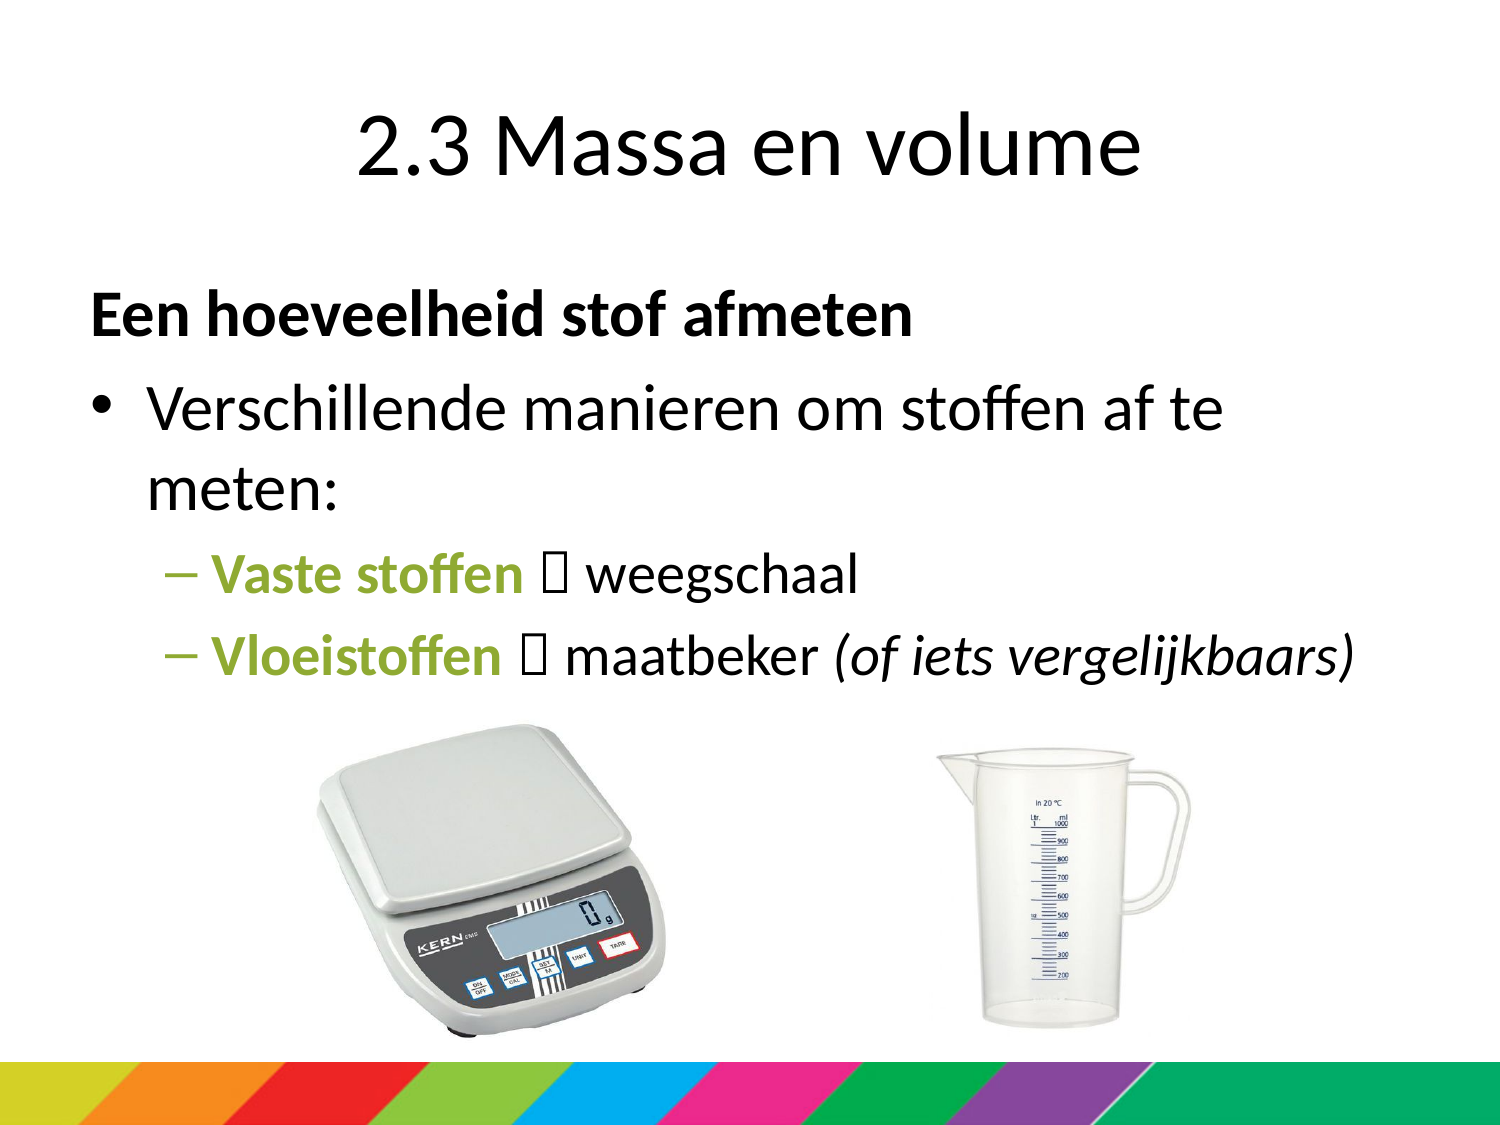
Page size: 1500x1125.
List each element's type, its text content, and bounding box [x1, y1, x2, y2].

picture [656, 1062, 1500, 1125]
picture [0, 1062, 574, 1125]
picture [312, 702, 668, 1057]
list Een hoeveelheid stof afmeten Verschillende manieren om stoffen af te meten: Vaste stoffen  weegschaal Vloeistoffen  maatbeker (of iets vergelijkbaars) [75, 262, 1425, 1005]
title 2.3 Massa en volume [75, 45, 1425, 233]
picture [893, 703, 1199, 1057]
